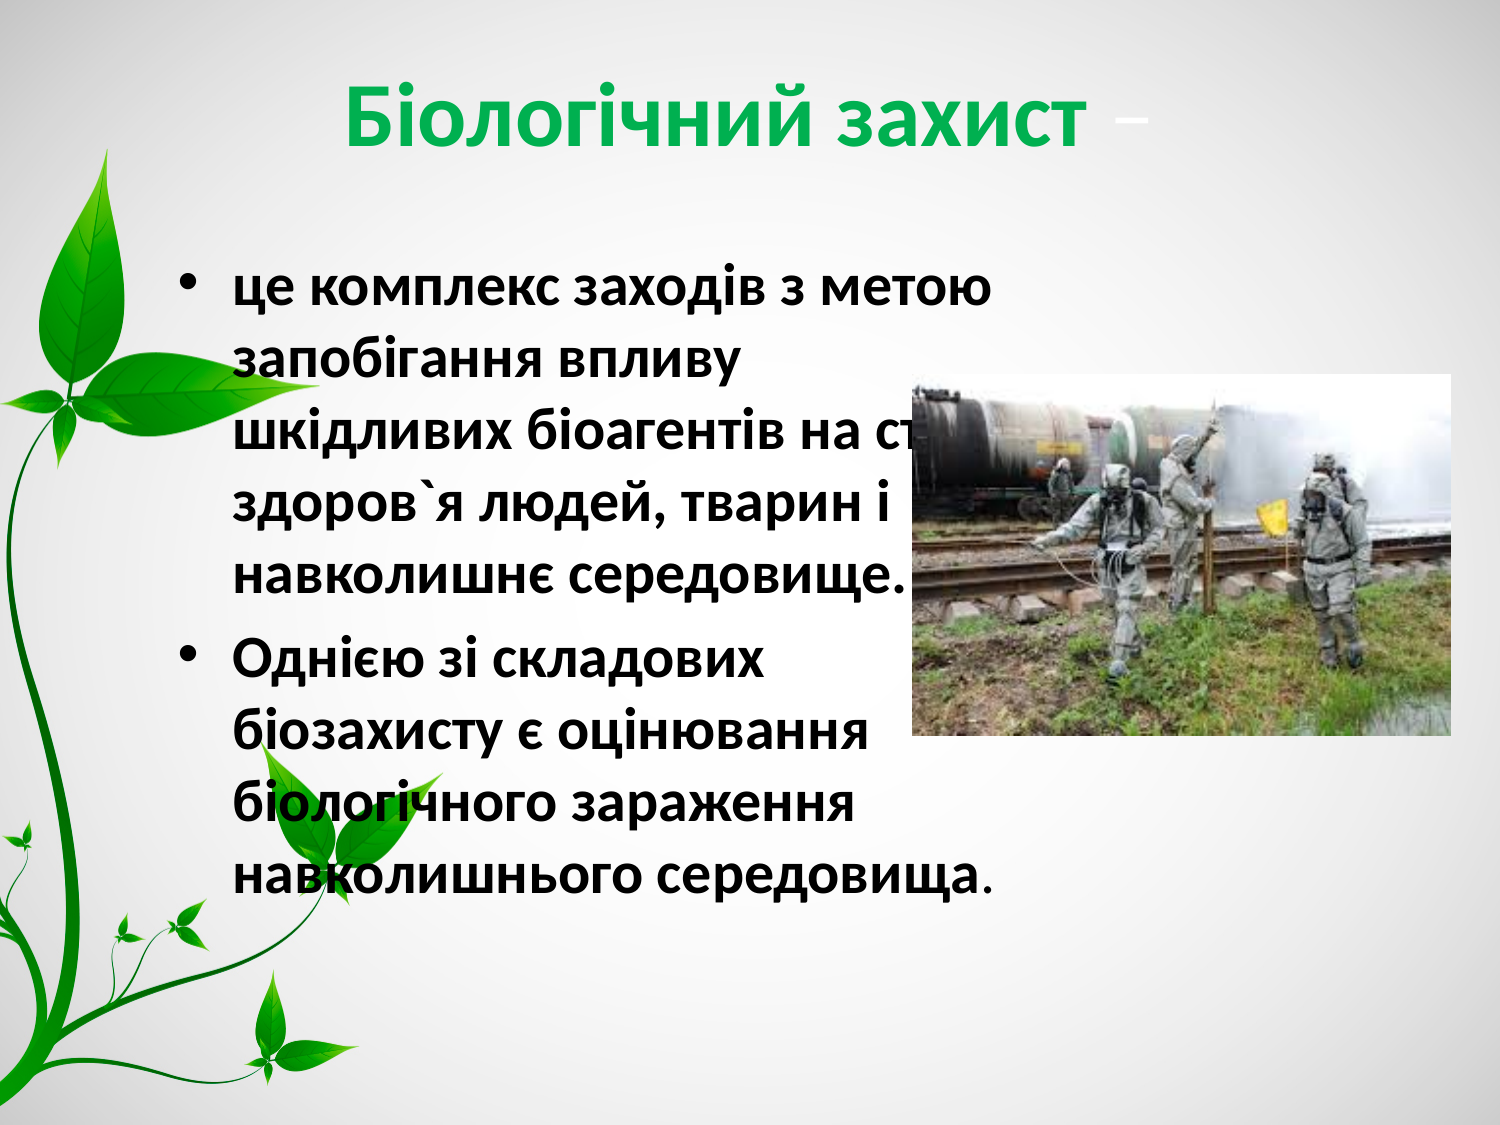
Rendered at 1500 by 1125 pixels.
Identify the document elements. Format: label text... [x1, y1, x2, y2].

list це комплекс заходів з метою запобігання впливу шкідливих біоагентів на стан здоров`я людей, тварин і навколишнє середовище. Однією зі складових біозахисту є оцінювання біологічного зараження навколишнього середовища. [162, 237, 1013, 980]
picture [0, 0, 1500, 1125]
title Біологічний захист – [75, 24, 1425, 195]
